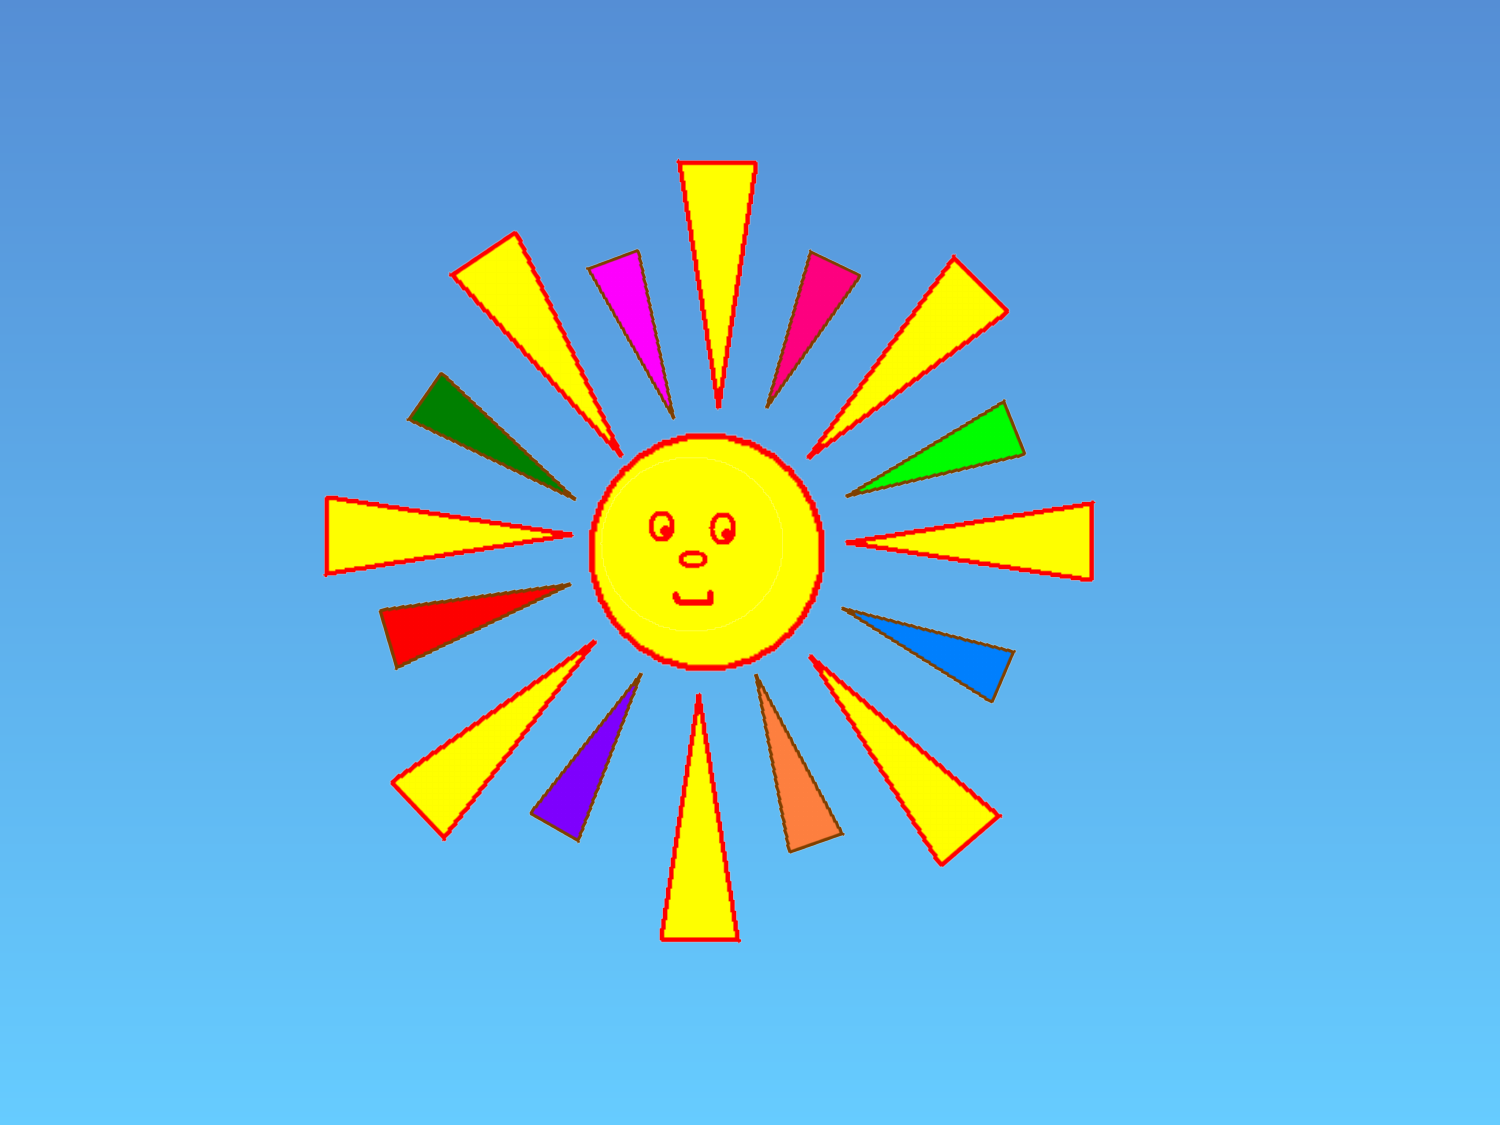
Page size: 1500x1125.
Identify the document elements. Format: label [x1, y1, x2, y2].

text_box [572, 431, 869, 689]
picture [312, 148, 1107, 955]
